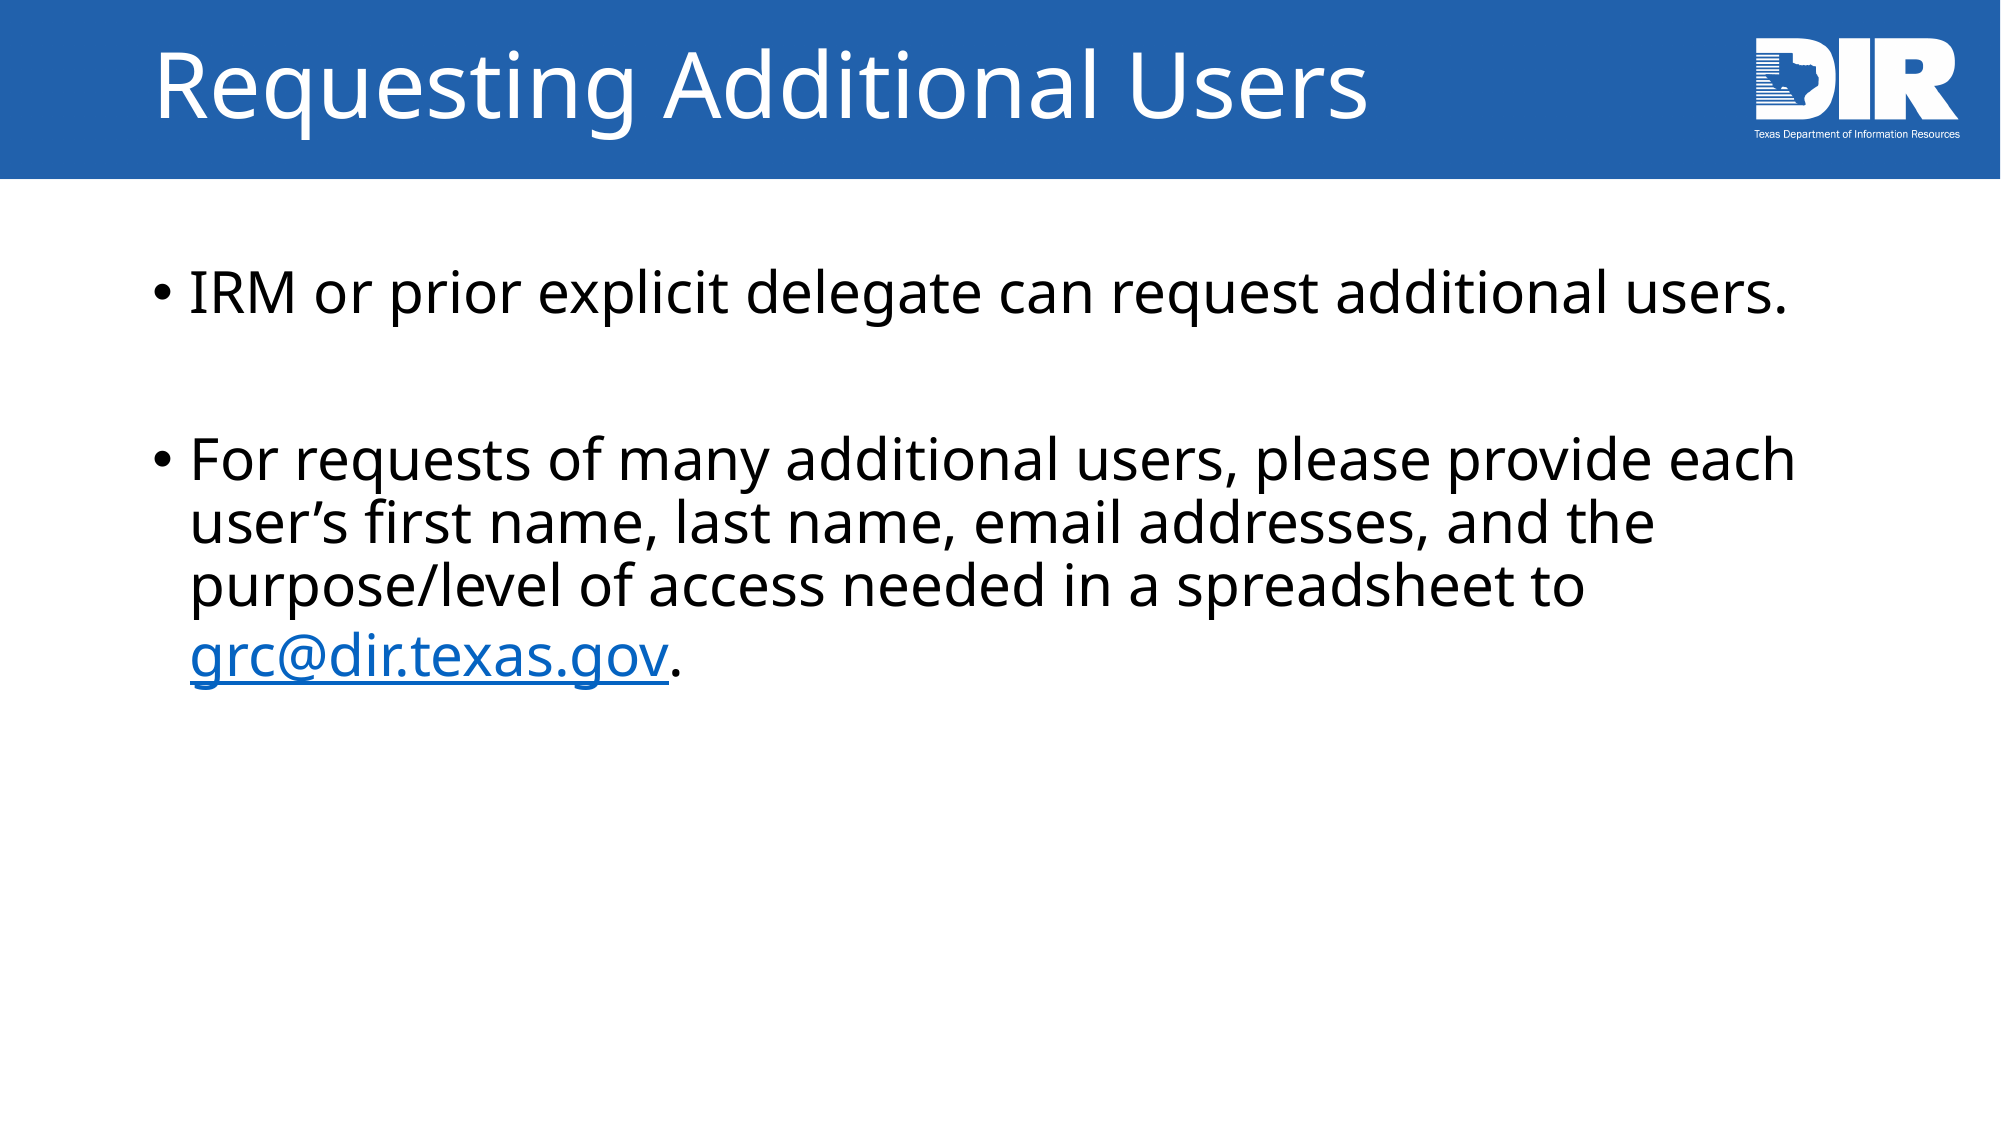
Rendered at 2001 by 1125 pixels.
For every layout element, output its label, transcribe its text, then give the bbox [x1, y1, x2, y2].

title Requesting Additional Users [137, 0, 1863, 179]
picture [0, 0, 2001, 1125]
list IRM or prior explicit delegate can request additional users. For requests of many additional users, please provide each user’s first name, last name, email addresses, and the purpose/level of access needed in a spreadsheet to grc@dir.texas.gov. [137, 255, 1863, 1014]
